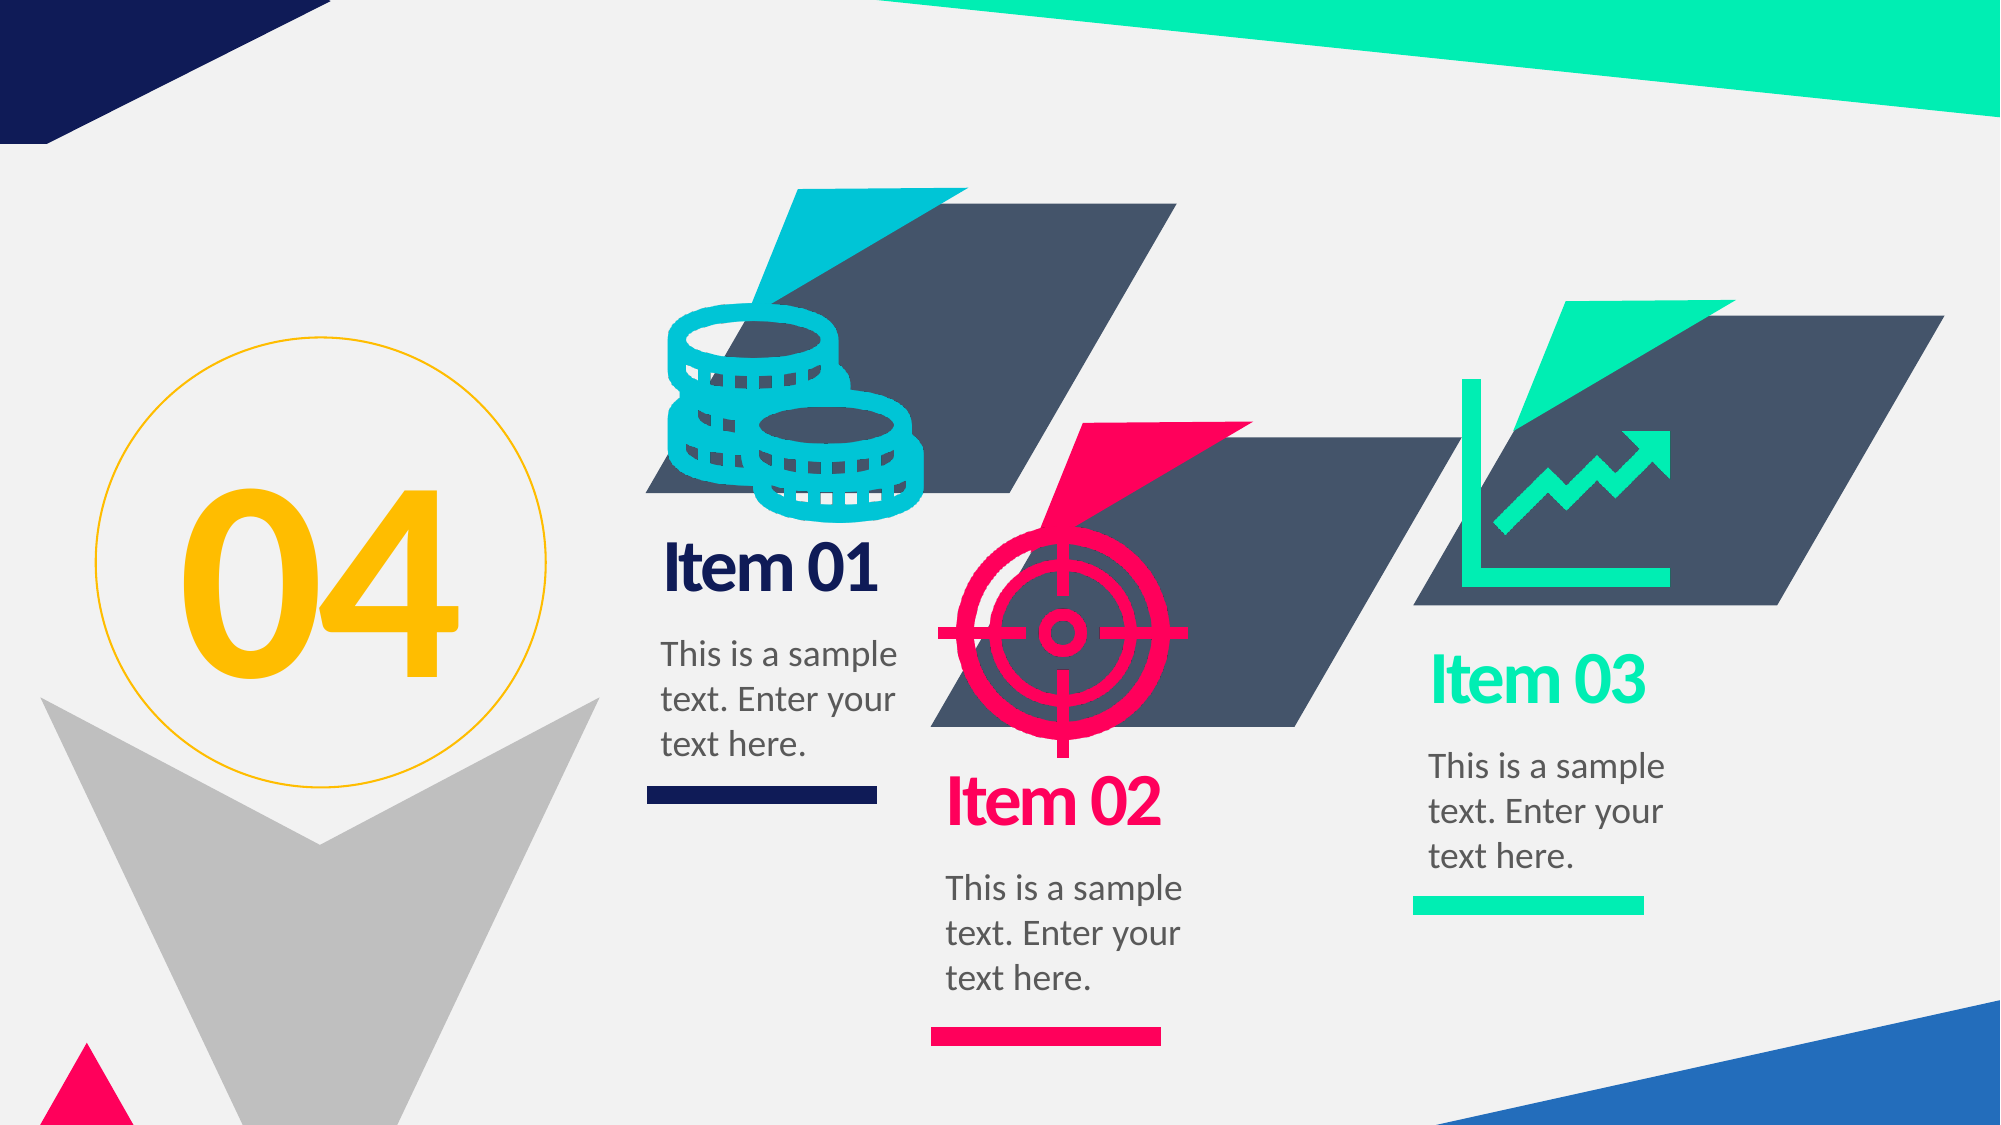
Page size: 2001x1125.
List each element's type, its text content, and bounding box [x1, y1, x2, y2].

text_box [503, 428, 547, 697]
text_box [1435, 999, 2000, 1125]
text_box [94, 428, 139, 697]
text_box [38, 1040, 135, 1125]
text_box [930, 779, 1239, 1046]
text_box 04 [139, 382, 503, 743]
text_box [645, 559, 930, 805]
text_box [916, 421, 1462, 779]
text_box [0, 0, 334, 145]
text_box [643, 187, 1177, 559]
text_box [38, 694, 602, 1125]
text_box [1413, 299, 1945, 629]
text_box [184, 336, 457, 382]
text_box [875, 0, 2000, 119]
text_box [1413, 629, 1722, 915]
text_box [184, 743, 457, 789]
